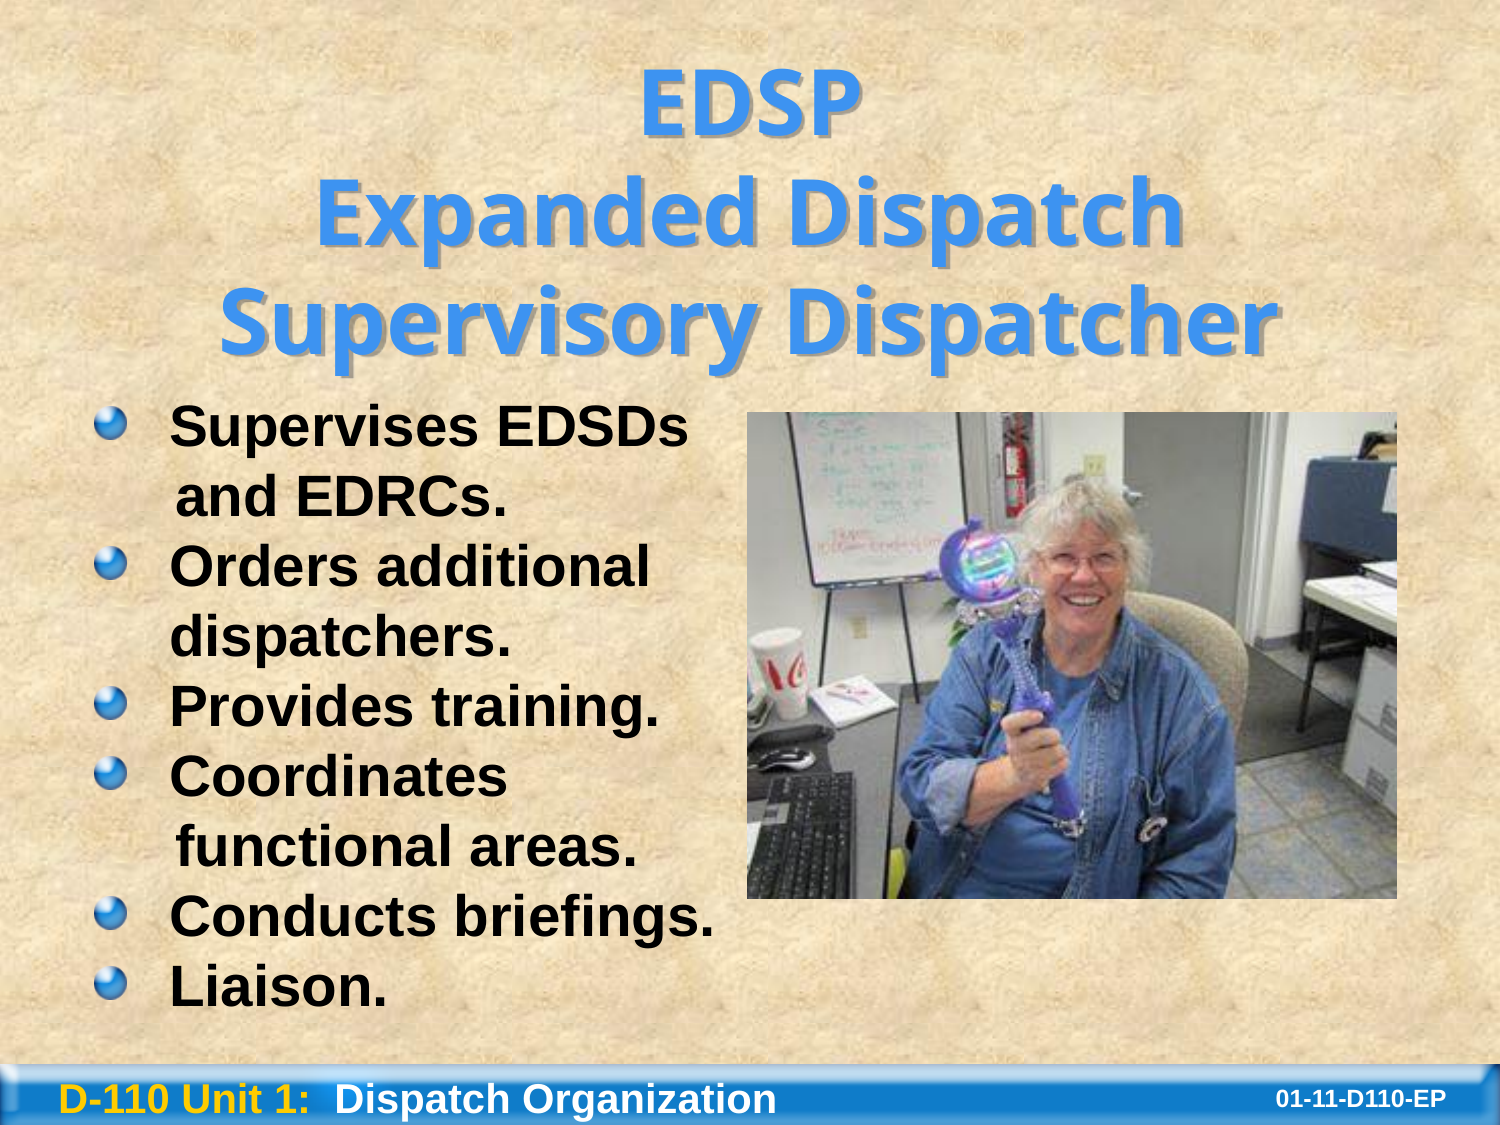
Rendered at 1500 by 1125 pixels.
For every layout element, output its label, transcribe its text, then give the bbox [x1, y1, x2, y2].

text_box D-110 Unit 1: Dispatch Organization [43, 1064, 1039, 1125]
title EDSP Expanded Dispatch Supervisory Dispatcher [75, 68, 1425, 348]
picture [0, 0, 1500, 1125]
list Supervises EDSDs and EDRCs. Orders additional dispatchers. Provides training. Coordinates functional areas. Conducts briefings. Liaison. [79, 380, 854, 1049]
